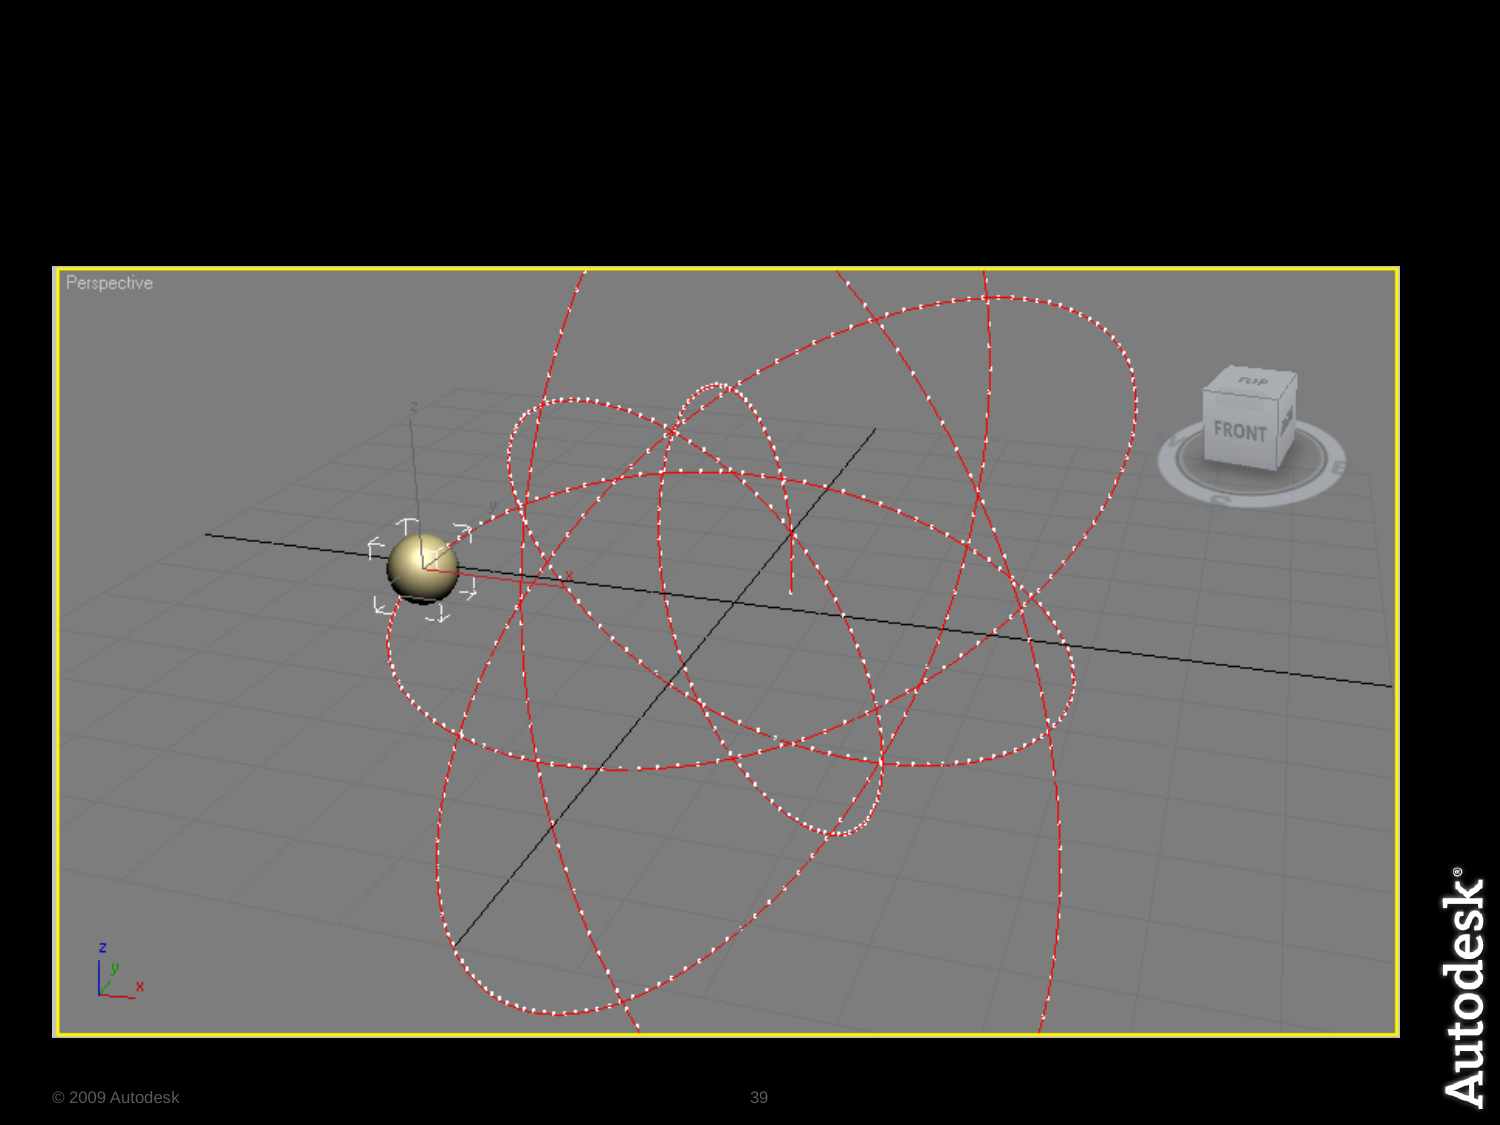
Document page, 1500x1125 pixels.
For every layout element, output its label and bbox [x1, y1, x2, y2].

picture [1402, 0, 1500, 1125]
list [51, 266, 1401, 1039]
